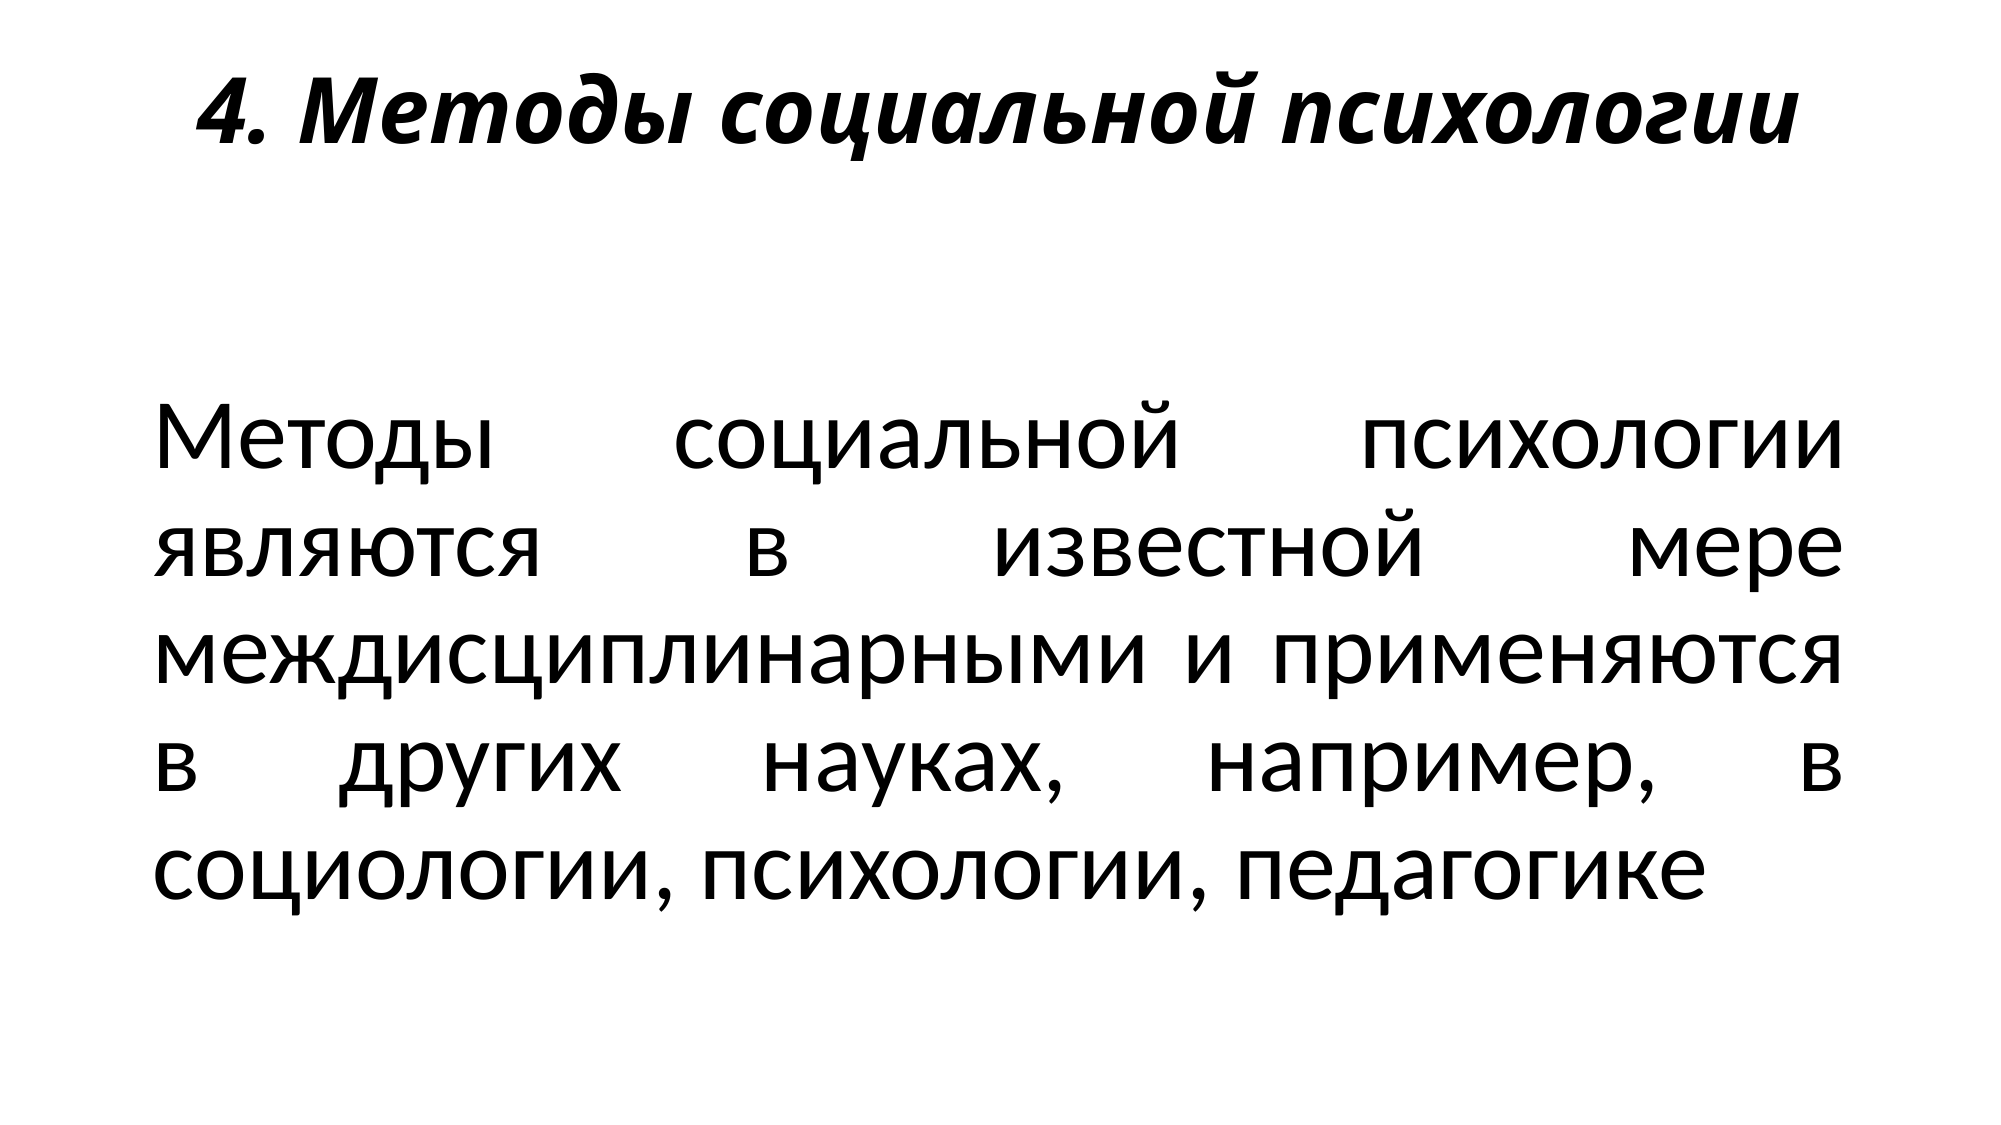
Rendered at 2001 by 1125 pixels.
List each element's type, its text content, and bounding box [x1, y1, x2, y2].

title 4. Методы социальной психологии [137, 59, 1863, 278]
list Методы социальной психологии являются в известной мере междисциплинарными и применяются в других науках, например, в социологии, психологии, педагогике [137, 374, 1863, 1089]
